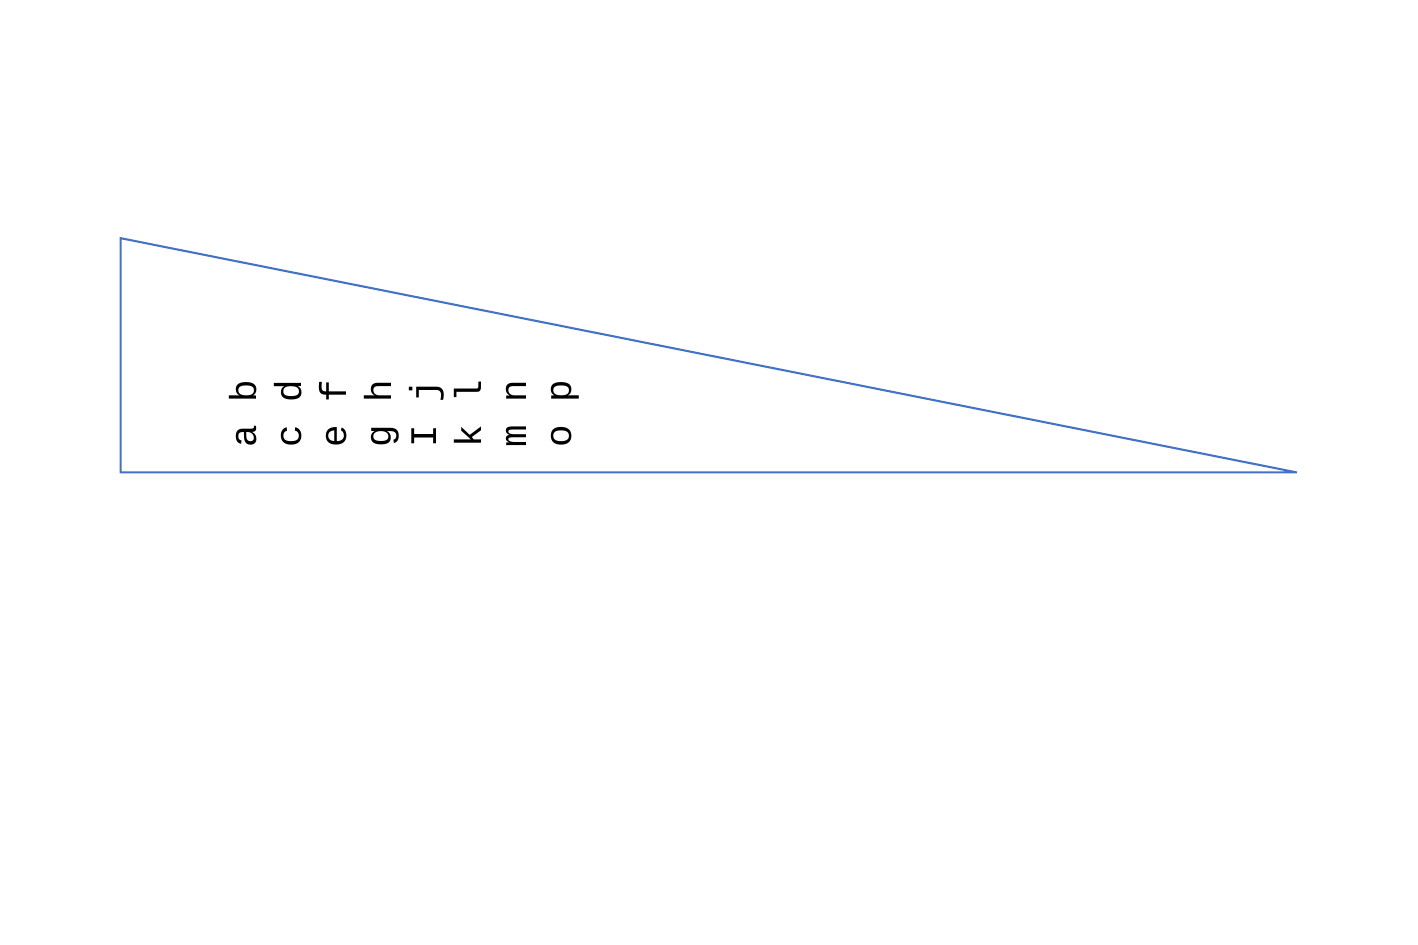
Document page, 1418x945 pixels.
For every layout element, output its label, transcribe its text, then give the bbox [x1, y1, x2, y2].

text_box a b c d e f g h I j k l m n o p [119, 236, 1298, 474]
